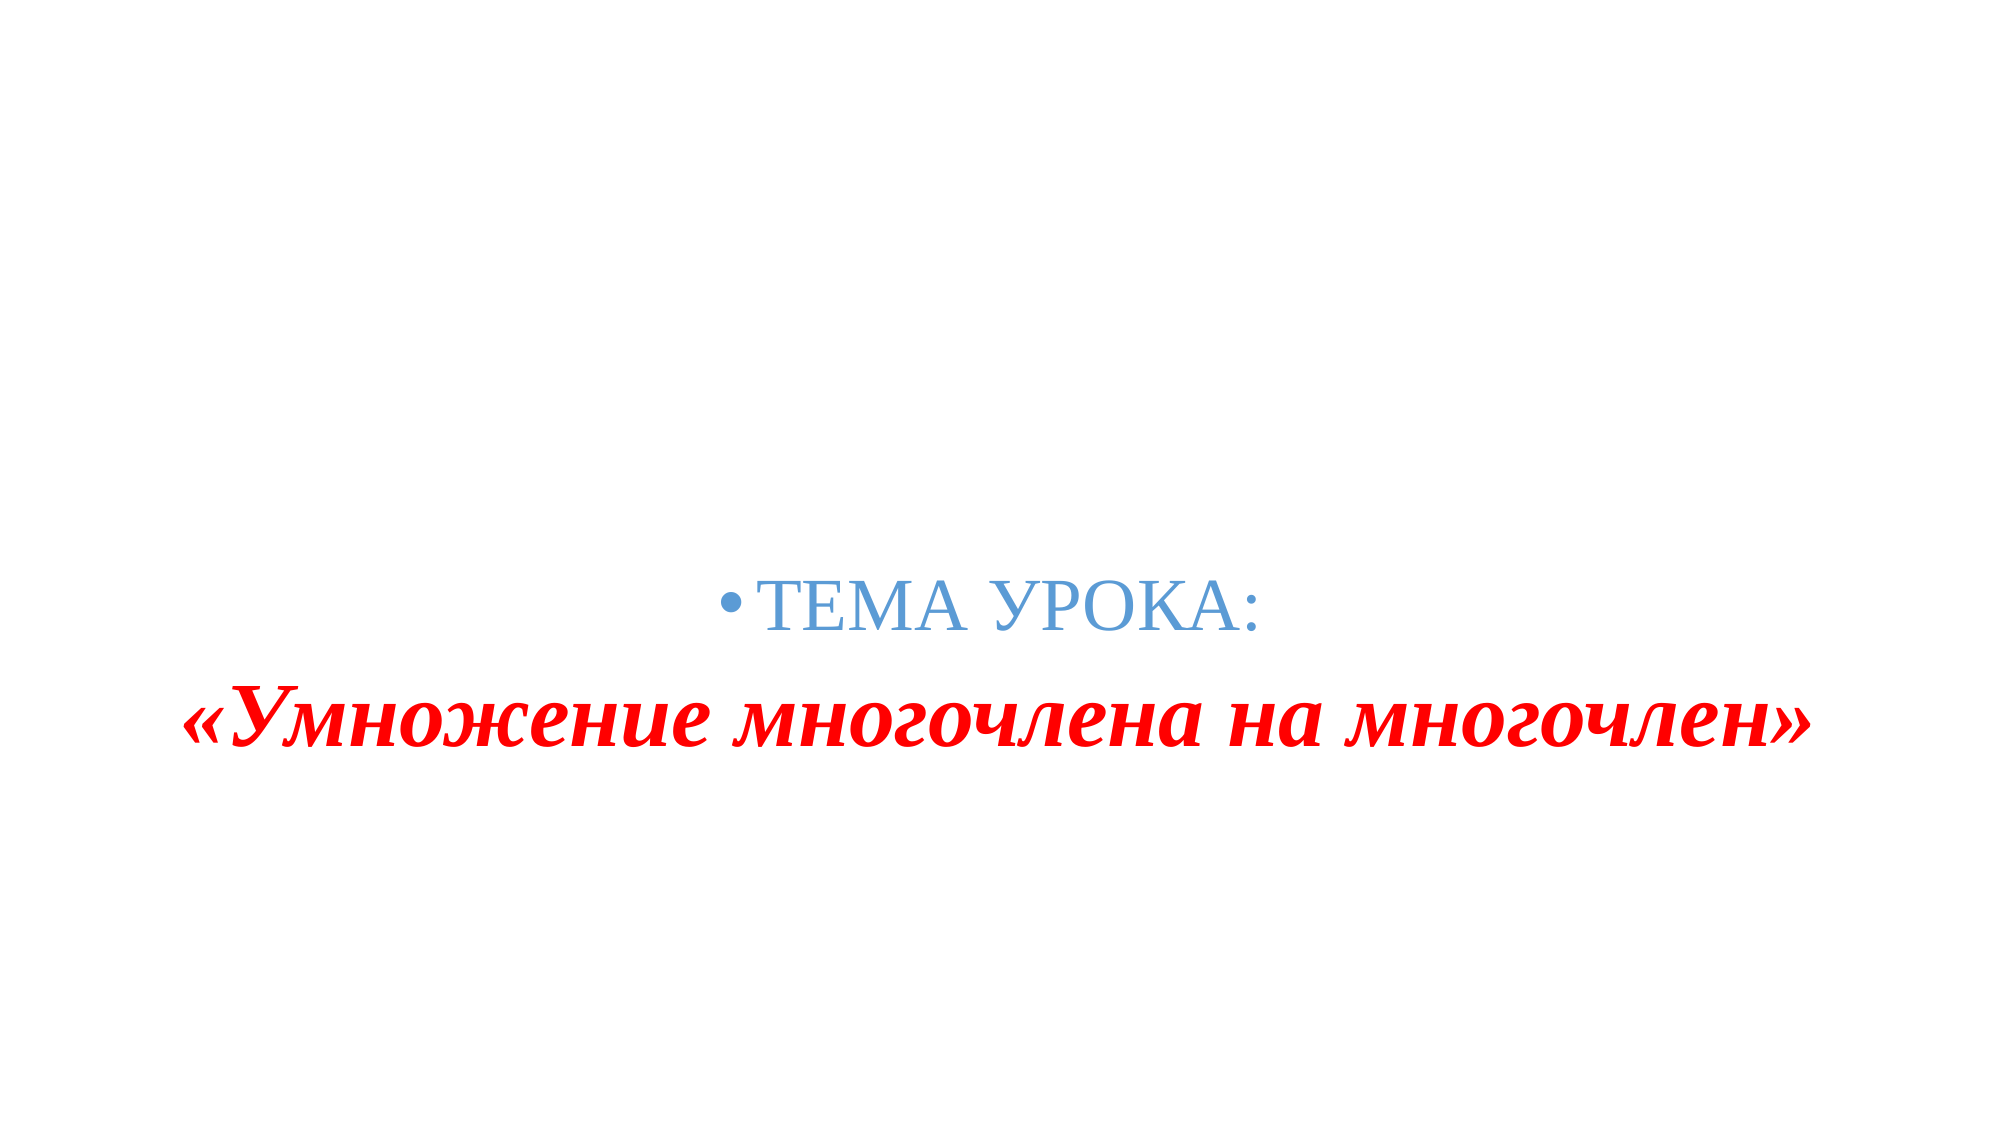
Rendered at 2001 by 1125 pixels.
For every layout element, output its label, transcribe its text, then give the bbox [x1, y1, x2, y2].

list TЕМА УРОКА: «Умножение многочлена на многочлен» [137, 299, 1863, 1014]
